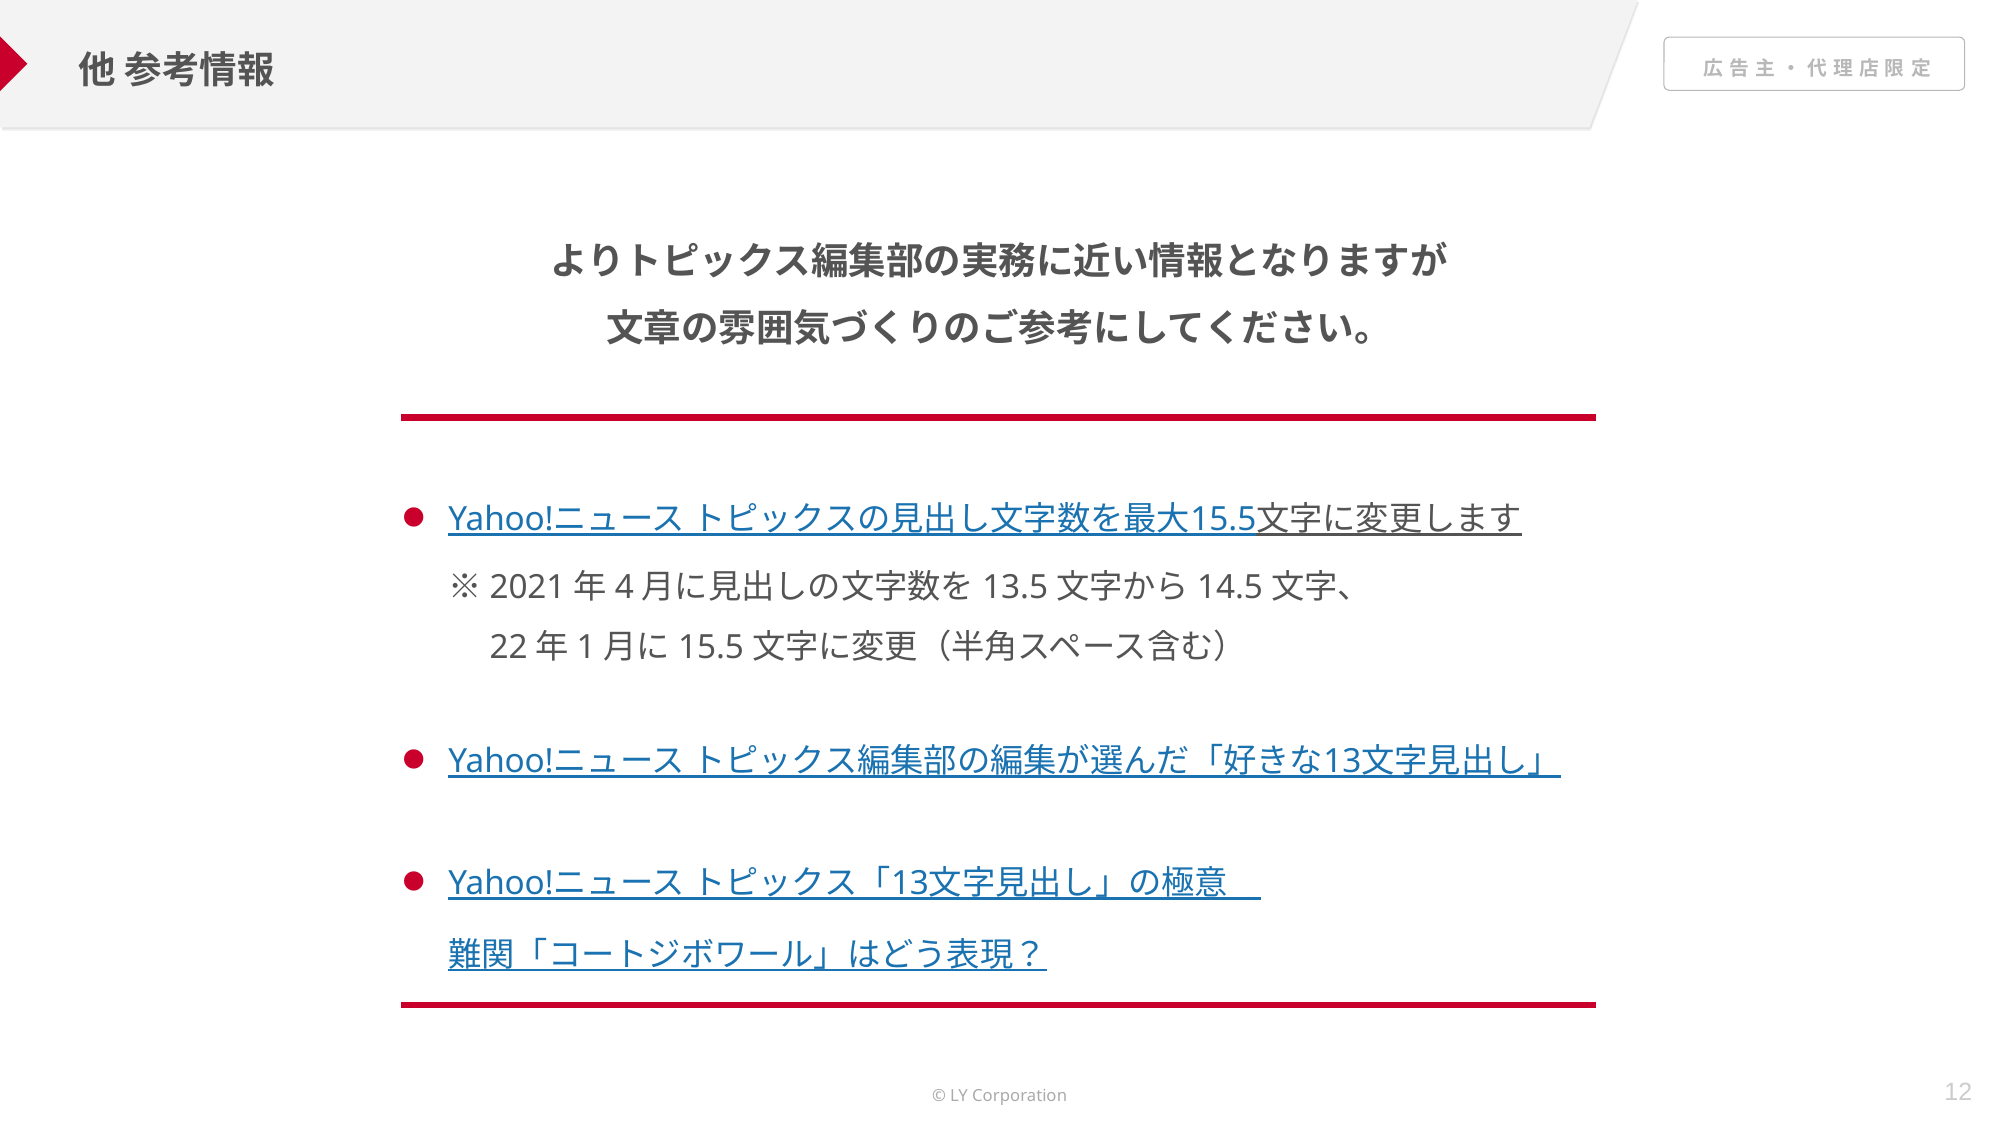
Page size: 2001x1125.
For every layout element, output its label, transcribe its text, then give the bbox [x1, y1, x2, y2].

text_box よりトピックス編集部の実務に近い情報となりますが 文章の雰囲気づくりのご参考にしてください。 [401, 214, 1597, 350]
text_box Yahoo!ニュース トピックスの見出し文字数を最大15.5文字に変更します ※2021年4月に見出しの文字数を13.5文字から14.5文字、 22年1月に15.5文字に変更（半角スペース含む） Yahoo!ニュース トピックス編集部の編集が選んだ「好きな13文字見出し」 Yahoo!ニュース トピックス「13文字見出し」の極意 難関「コートジボワール」はどう表現？ [401, 473, 1597, 982]
list 他 参考情報 [78, 41, 1497, 97]
